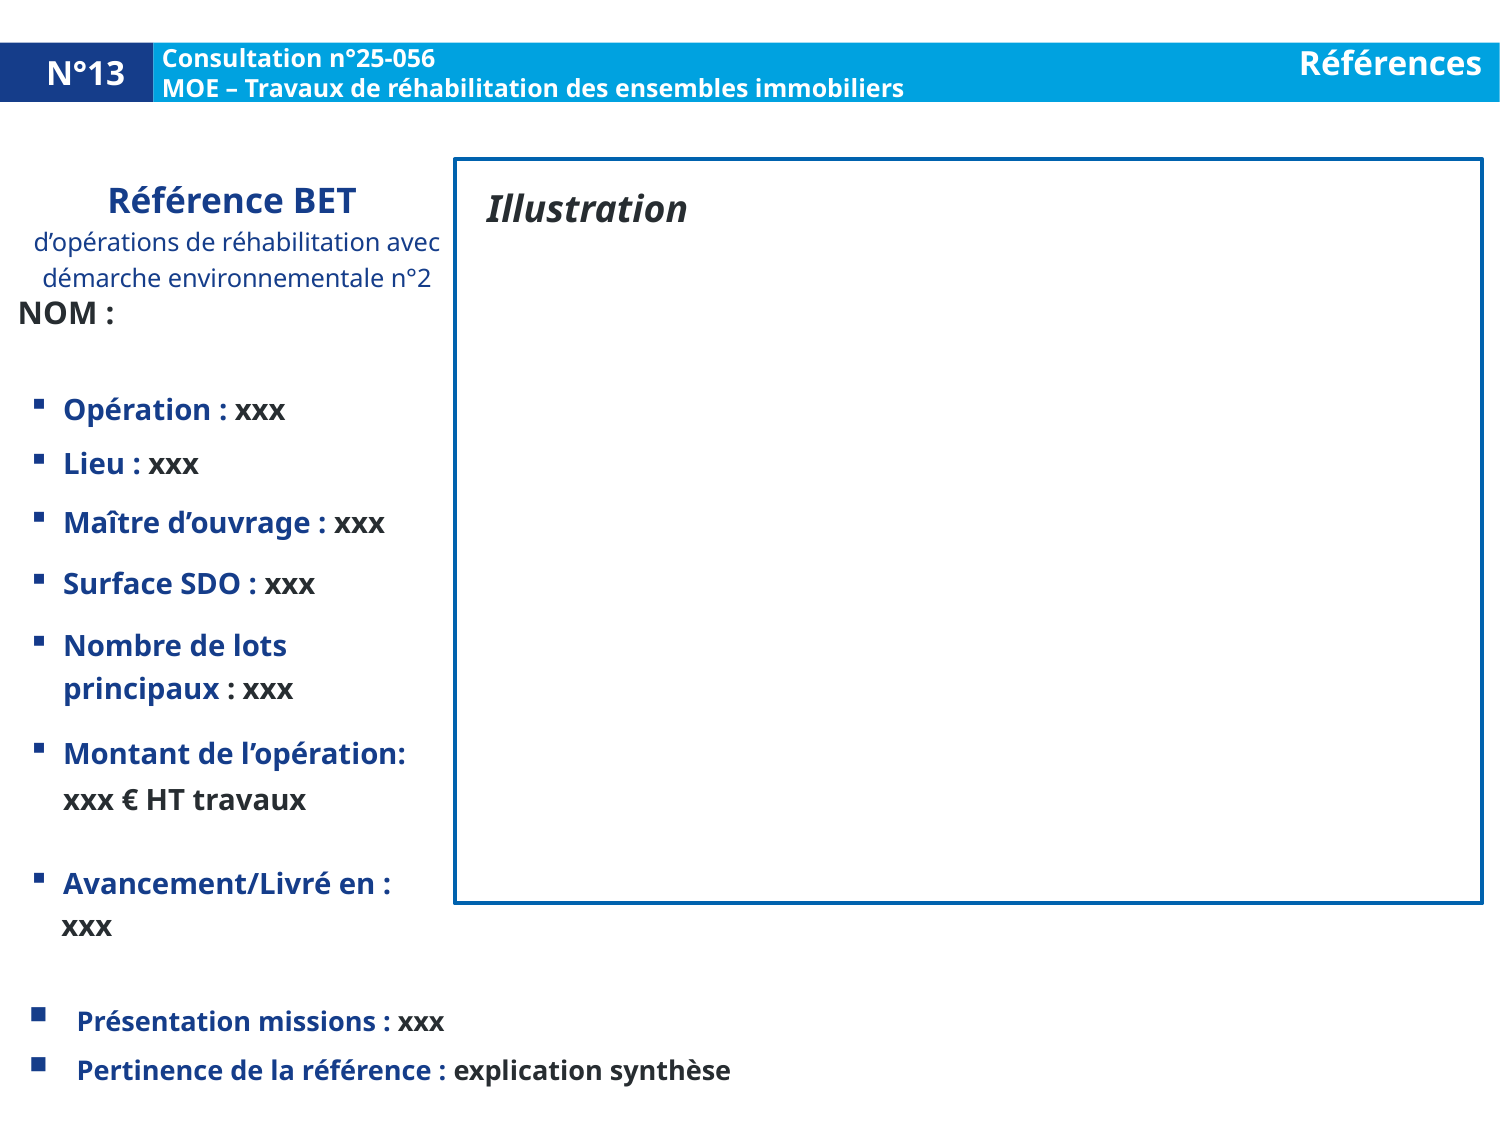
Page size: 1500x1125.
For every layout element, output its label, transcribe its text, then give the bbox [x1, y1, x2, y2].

text_box [453, 157, 1484, 905]
text_box N°13 [5, 42, 159, 102]
text_box Présentation missions : xxx Pertinence de la référence : explication synthèse [29, 952, 1483, 1106]
text_box [1452, 92, 1459, 102]
text_box Consultation n°25-056 MOE – Travaux de réhabilitation des ensembles immobiliers [161, 42, 1452, 132]
list Référence BET d’opérations de réhabilitation avec démarche environnementale n°2 NOM : Opération : xxx Lieu : xxx Maître d’ouvrage : xxx Surface SDO : xxx Nombre de lots principaux : xxx Montant de l’opération: xxx € HT travaux Avancement/Livré en : xxx [17, 177, 443, 973]
text_box Illustration [472, 177, 756, 238]
text_box Références [188, 32, 1483, 92]
